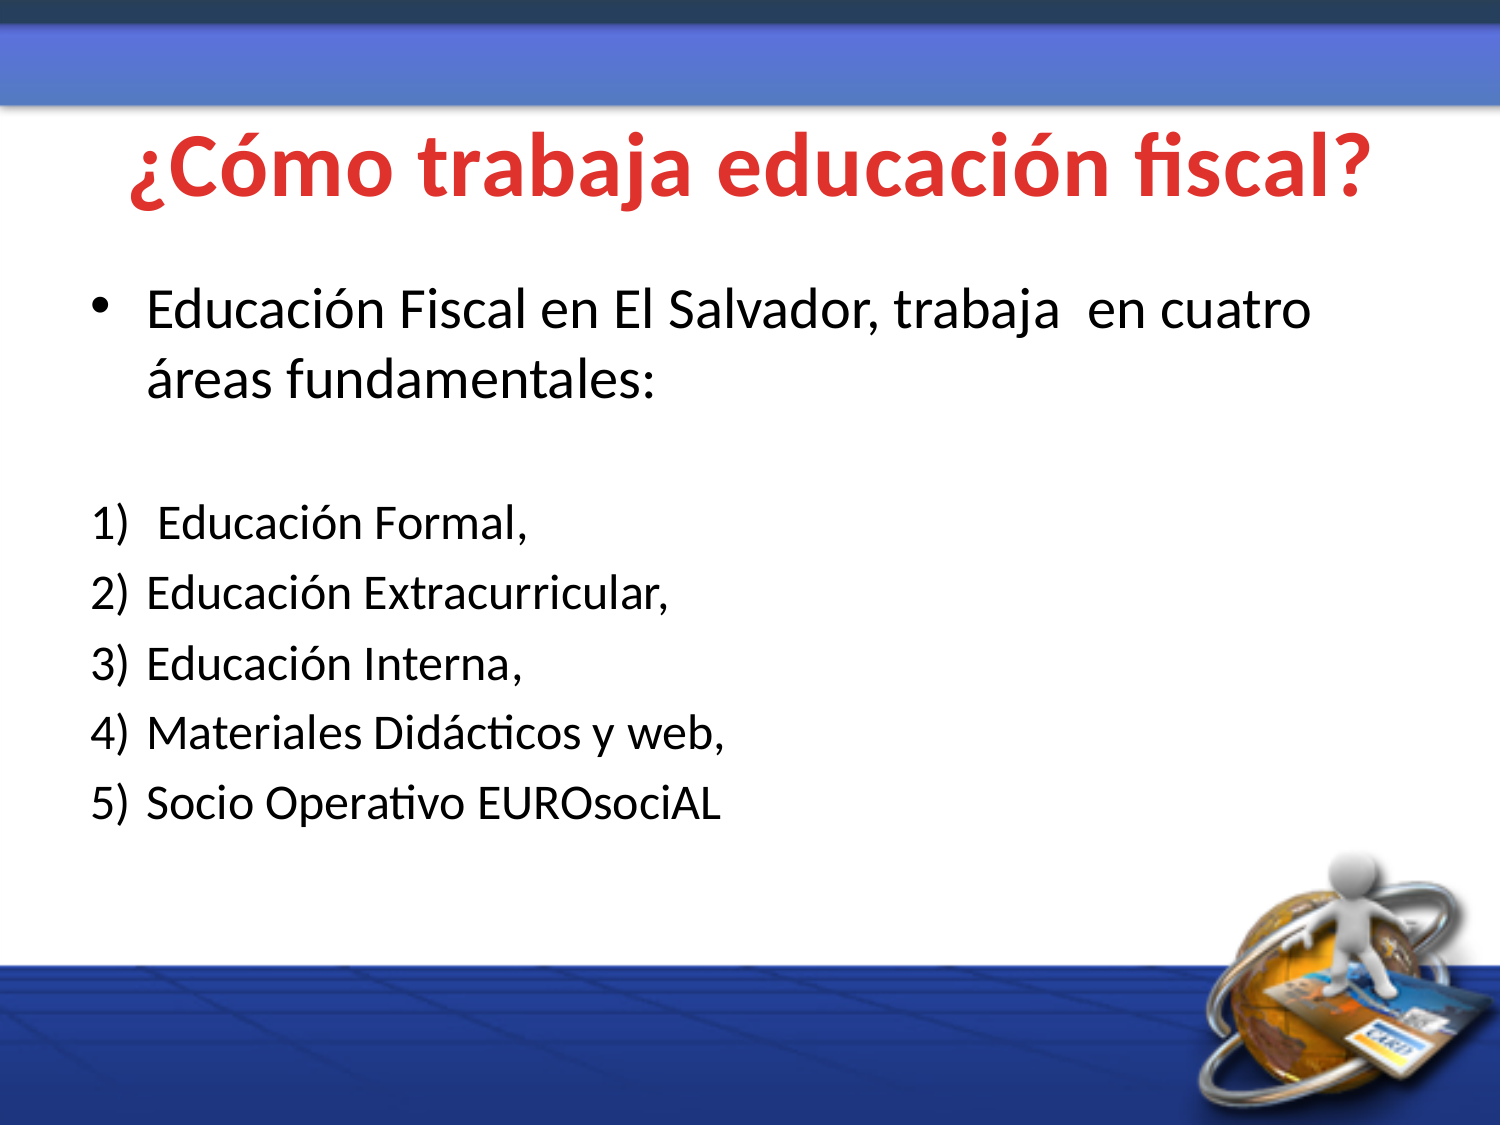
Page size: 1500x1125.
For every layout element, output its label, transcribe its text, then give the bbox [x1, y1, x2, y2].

title ¿Cómo trabaja educación fiscal? [76, 66, 1427, 254]
picture [0, 0, 1500, 1125]
list Educación Fiscal en El Salvador, trabaja en cuatro áreas fundamentales: Educación Formal, Educación Extracurricular, Educación Interna, Materiales Didácticos y web, Socio Operativo EUROsociAL [75, 262, 1425, 1005]
